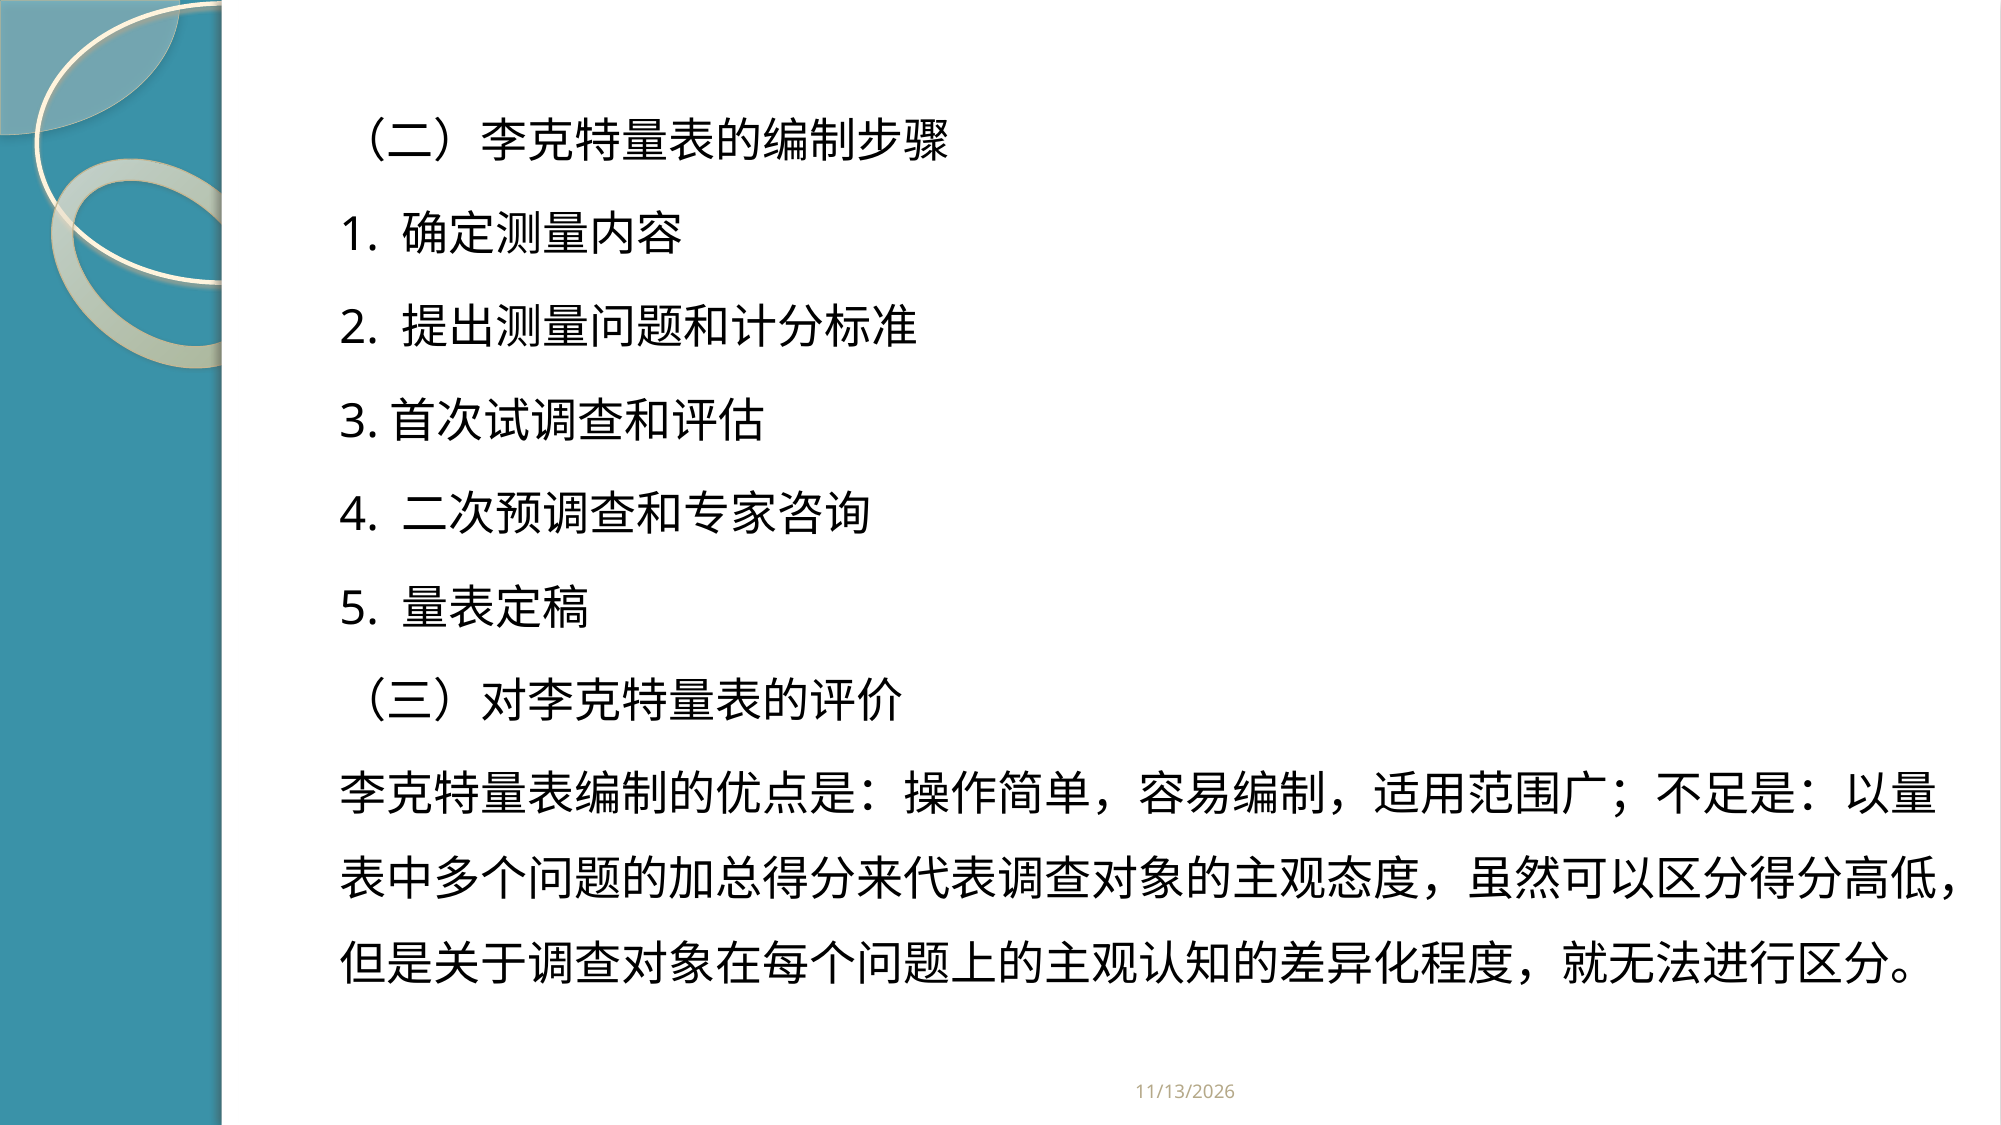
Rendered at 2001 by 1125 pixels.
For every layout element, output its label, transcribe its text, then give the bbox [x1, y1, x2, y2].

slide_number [783, 1034, 1250, 1113]
list （二）李克特量表的编制步骤 1. 确定测量内容 2. 提出测量问题和计分标准 3.首次试调查和评估 4. 二次预调查和专家咨询 5. 量表定稿 （三）对李克特量表的评价 李克特量表编制的优点是：操作简单，容易编制，适用范围广；不足是：以量表中多个问题的加总得分来代表调查对象的主观态度，虽然可以区分得分高低，但是关于调查对象在每个问题上的主观认知的差异化程度，就无法进行区分。 [313, 74, 1954, 1025]
